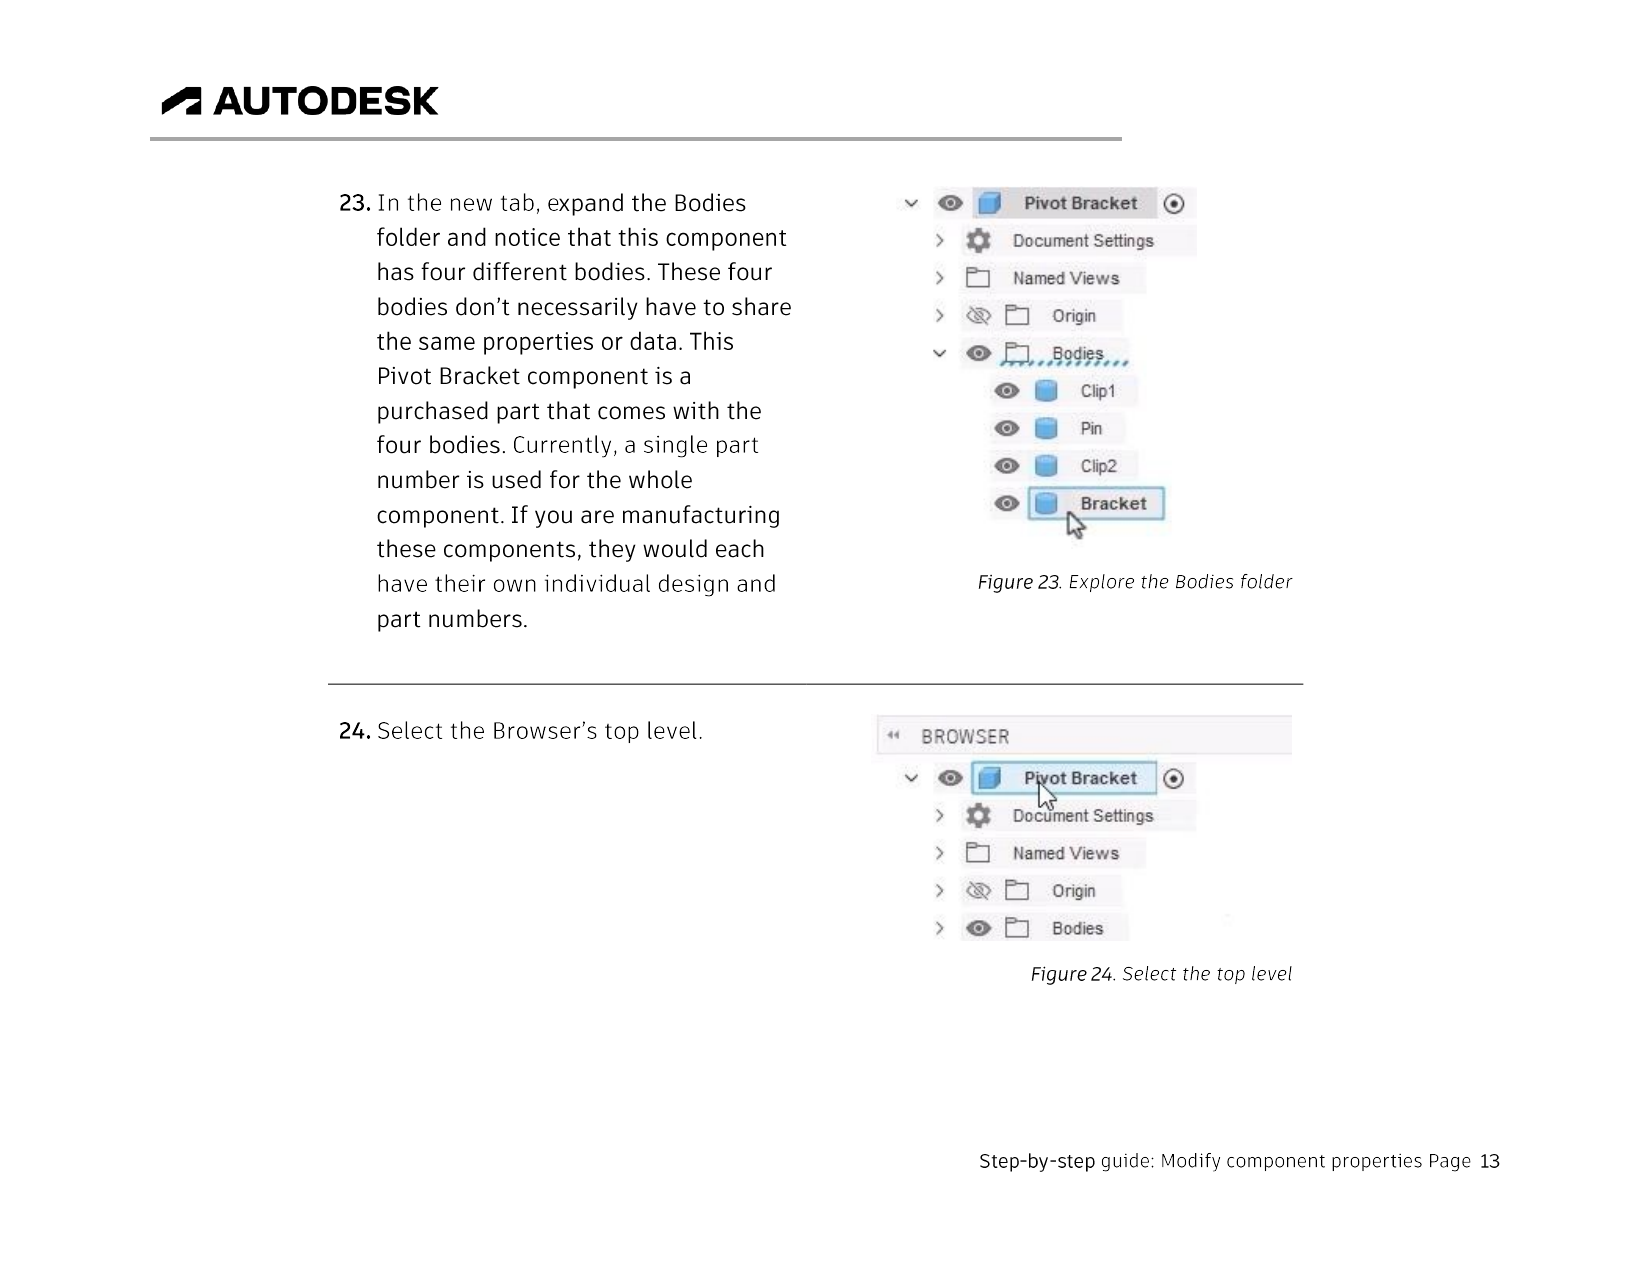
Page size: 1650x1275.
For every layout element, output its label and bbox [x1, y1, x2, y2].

text_box [976, 568, 1302, 595]
text_box [339, 186, 807, 635]
picture [979, 1147, 1511, 1175]
picture [896, 186, 1197, 550]
picture [338, 714, 714, 747]
text_box [1030, 960, 1301, 987]
picture [871, 714, 1292, 942]
picture [160, 85, 439, 116]
